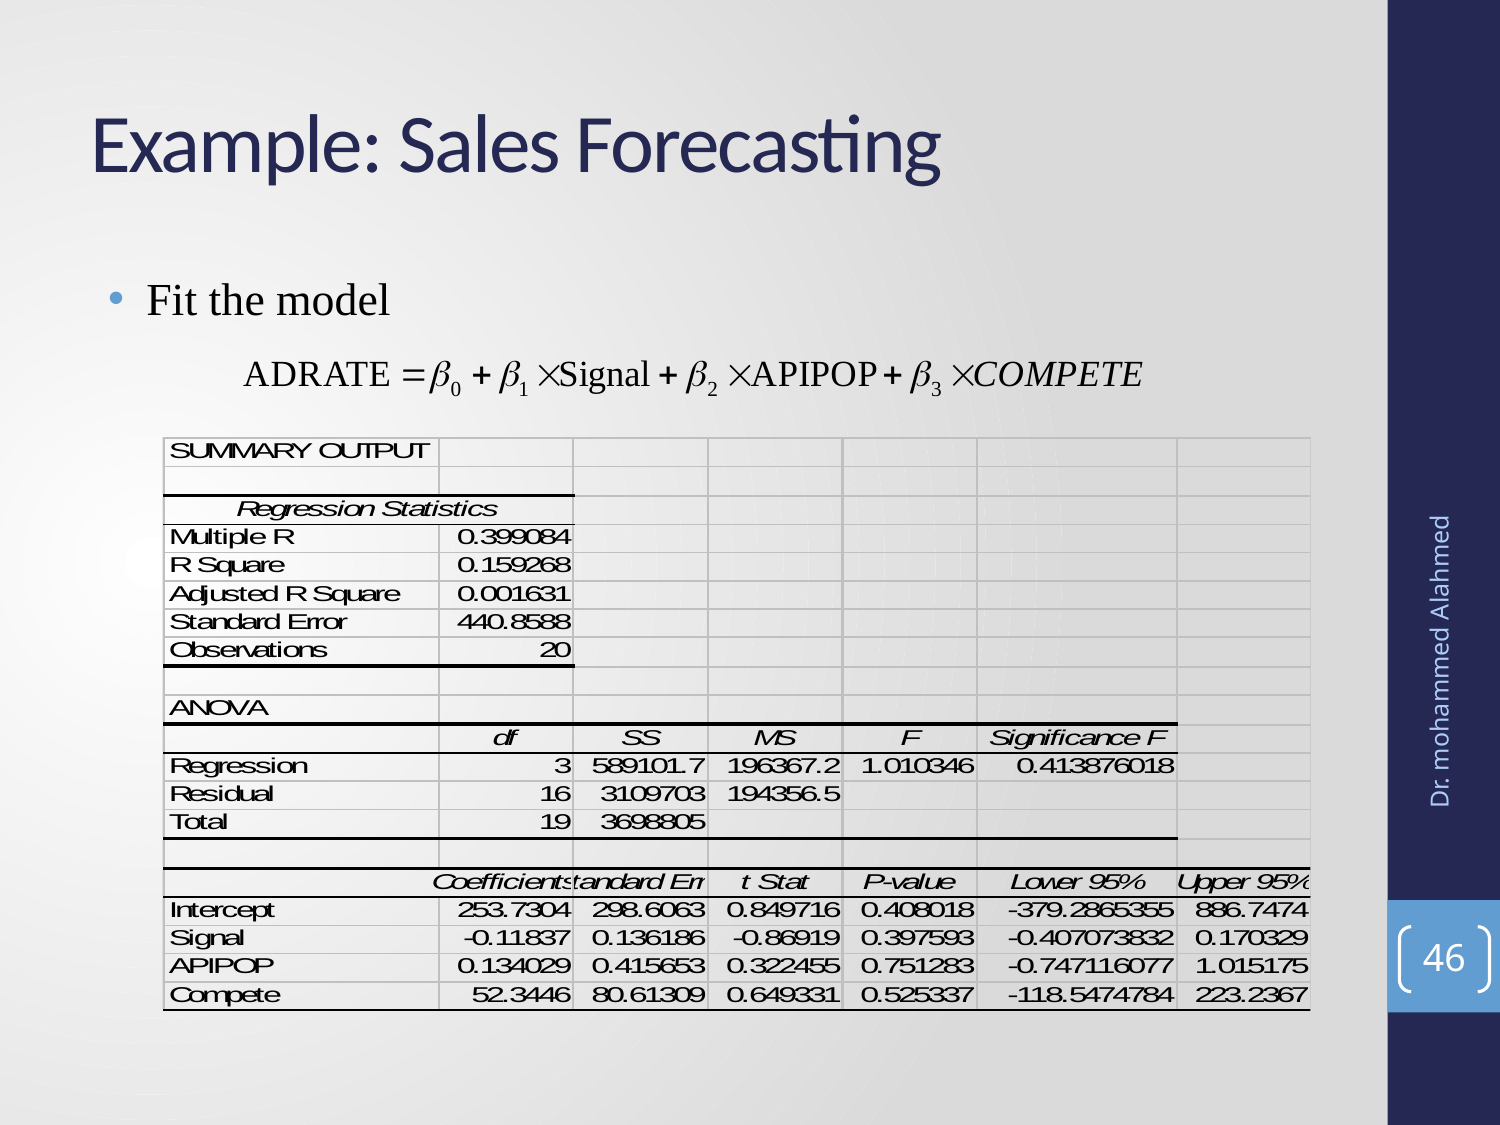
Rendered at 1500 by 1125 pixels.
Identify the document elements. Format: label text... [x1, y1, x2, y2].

footer Dr. mohammed Alahmed [1408, 500, 1469, 889]
list Fit the model [75, 262, 1325, 1050]
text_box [161, 436, 1313, 1013]
title Example: Sales Forecasting [75, 45, 1325, 233]
slide_number 46 [1397, 925, 1492, 994]
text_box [236, 349, 1149, 406]
